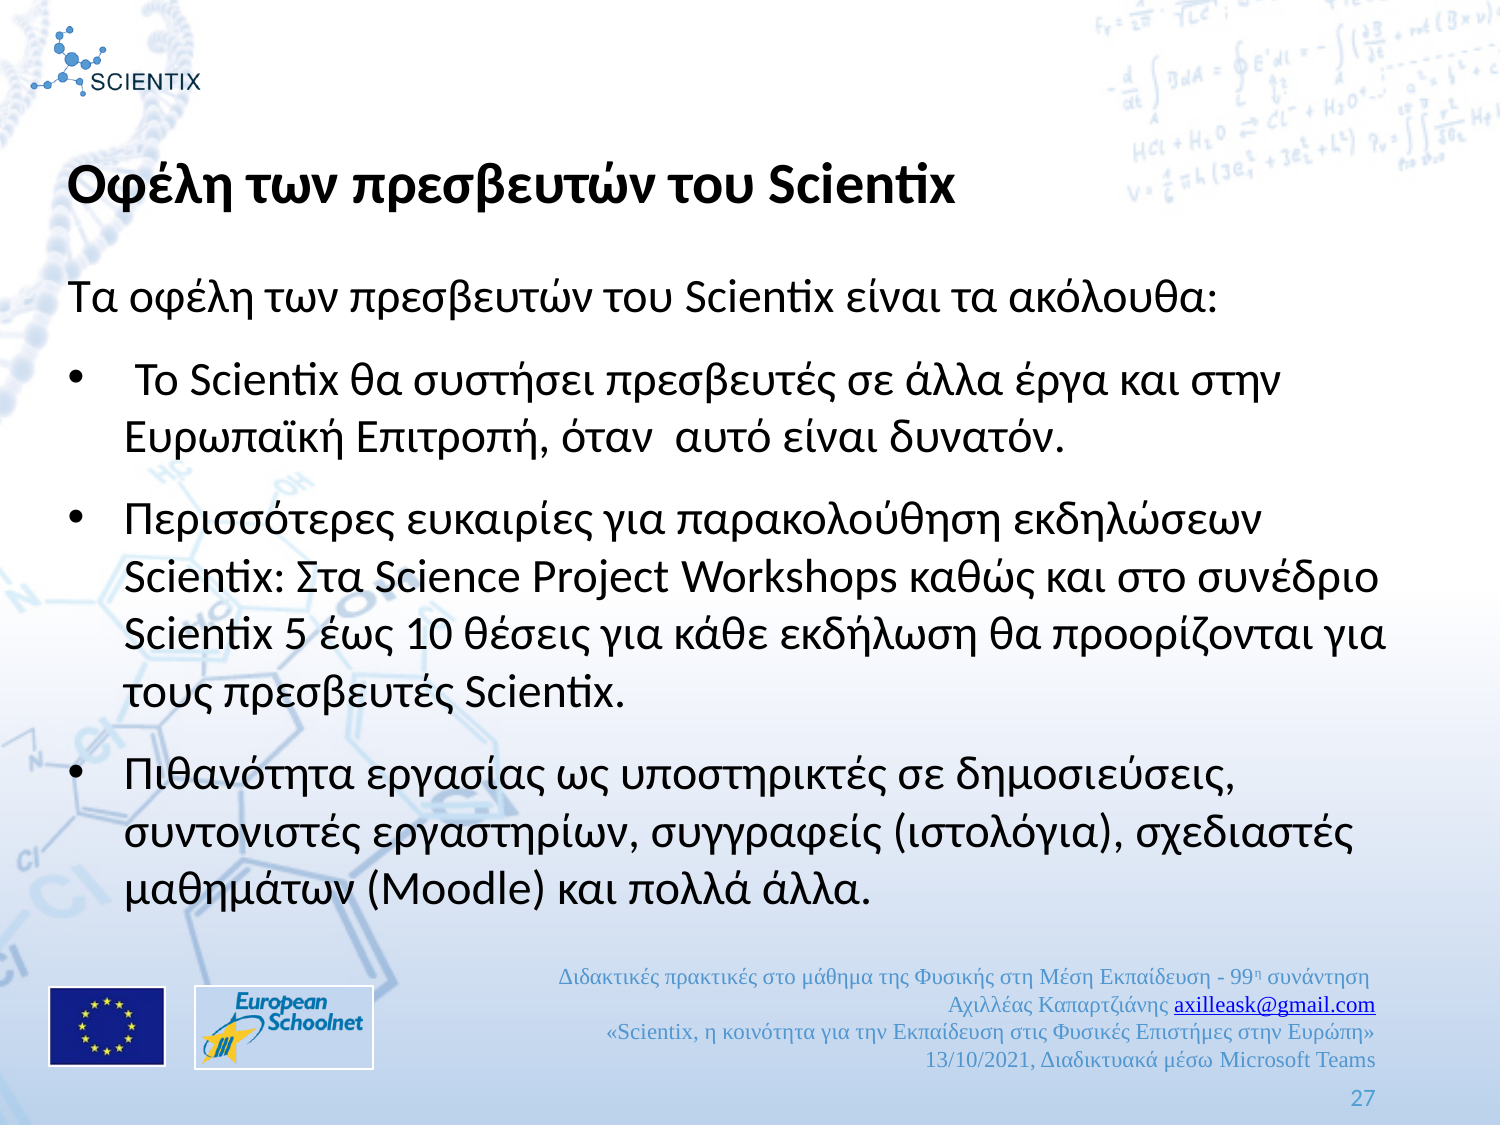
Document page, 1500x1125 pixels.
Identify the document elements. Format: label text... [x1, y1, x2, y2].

text_box Οφέλη των πρεσβευτών του Scientix Τα οφέλη των πρεσβευτών του Scientix είναι τα ακόλουθα: Το Scientix θα συστήσει πρεσβευτές σε άλλα έργα και στην Ευρωπαϊκή Επιτροπή, όταν αυτό είναι δυνατόν. Περισσότερες ευκαιρίες για παρακολούθηση εκδηλώσεων Scientix: Στα Science Project Workshops καθώς και στο συνέδριο Scientix 5 έως 10 θέσεις για κάθε εκδήλωση θα προορίζονται για τους πρεσβευτές Scientix. Πιθανότητα εργασίας ως υποστηρικτές σε δημοσιεύσεις, συντονιστές εργαστηρίων, συγγραφείς (ιστολόγια), σχεδιαστές μαθημάτων (Moodle) και πολλά άλλα. [52, 137, 1439, 922]
picture [0, 0, 1500, 1125]
